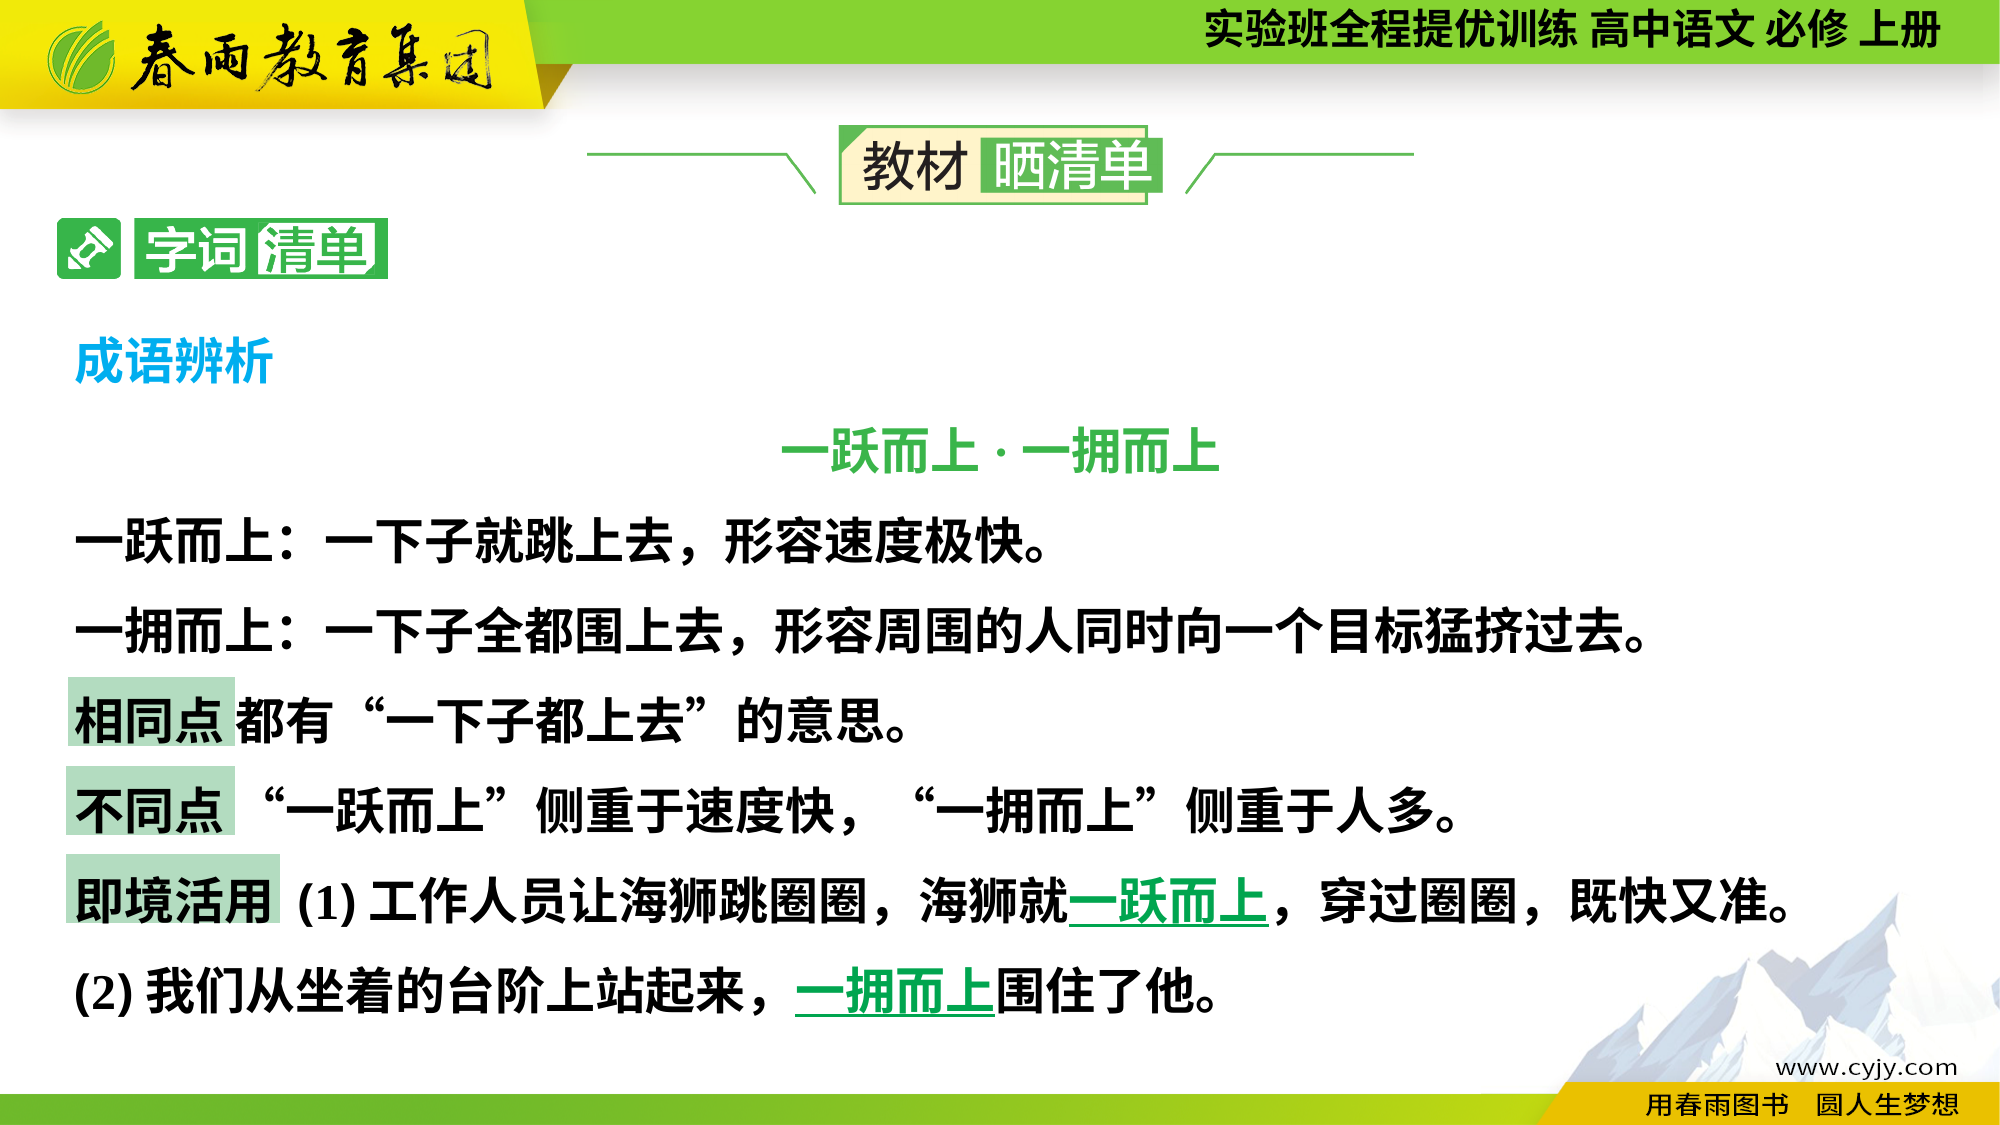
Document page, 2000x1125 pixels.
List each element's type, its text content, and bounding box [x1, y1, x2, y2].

picture [0, 0, 2000, 1125]
list 成语辨析 一跃而上·一拥而上 一跃而上：一下子就跳上去，形容速度极快。 一拥而上：一下子全都围上去，形容周围的人同时向一个目标猛挤过去。 相同点 都有“一下子都上去”的意思。 不同点 “一跃而上”侧重于速度快，“一拥而上”侧重于人多。 即境活用 (1)工作人员让海狮跳圈圈，海狮就一跃而上，穿过圈圈，既快又准。 (2)我们从坐着的台阶上站起来，一拥而上围住了他。 [59, 292, 1944, 1035]
